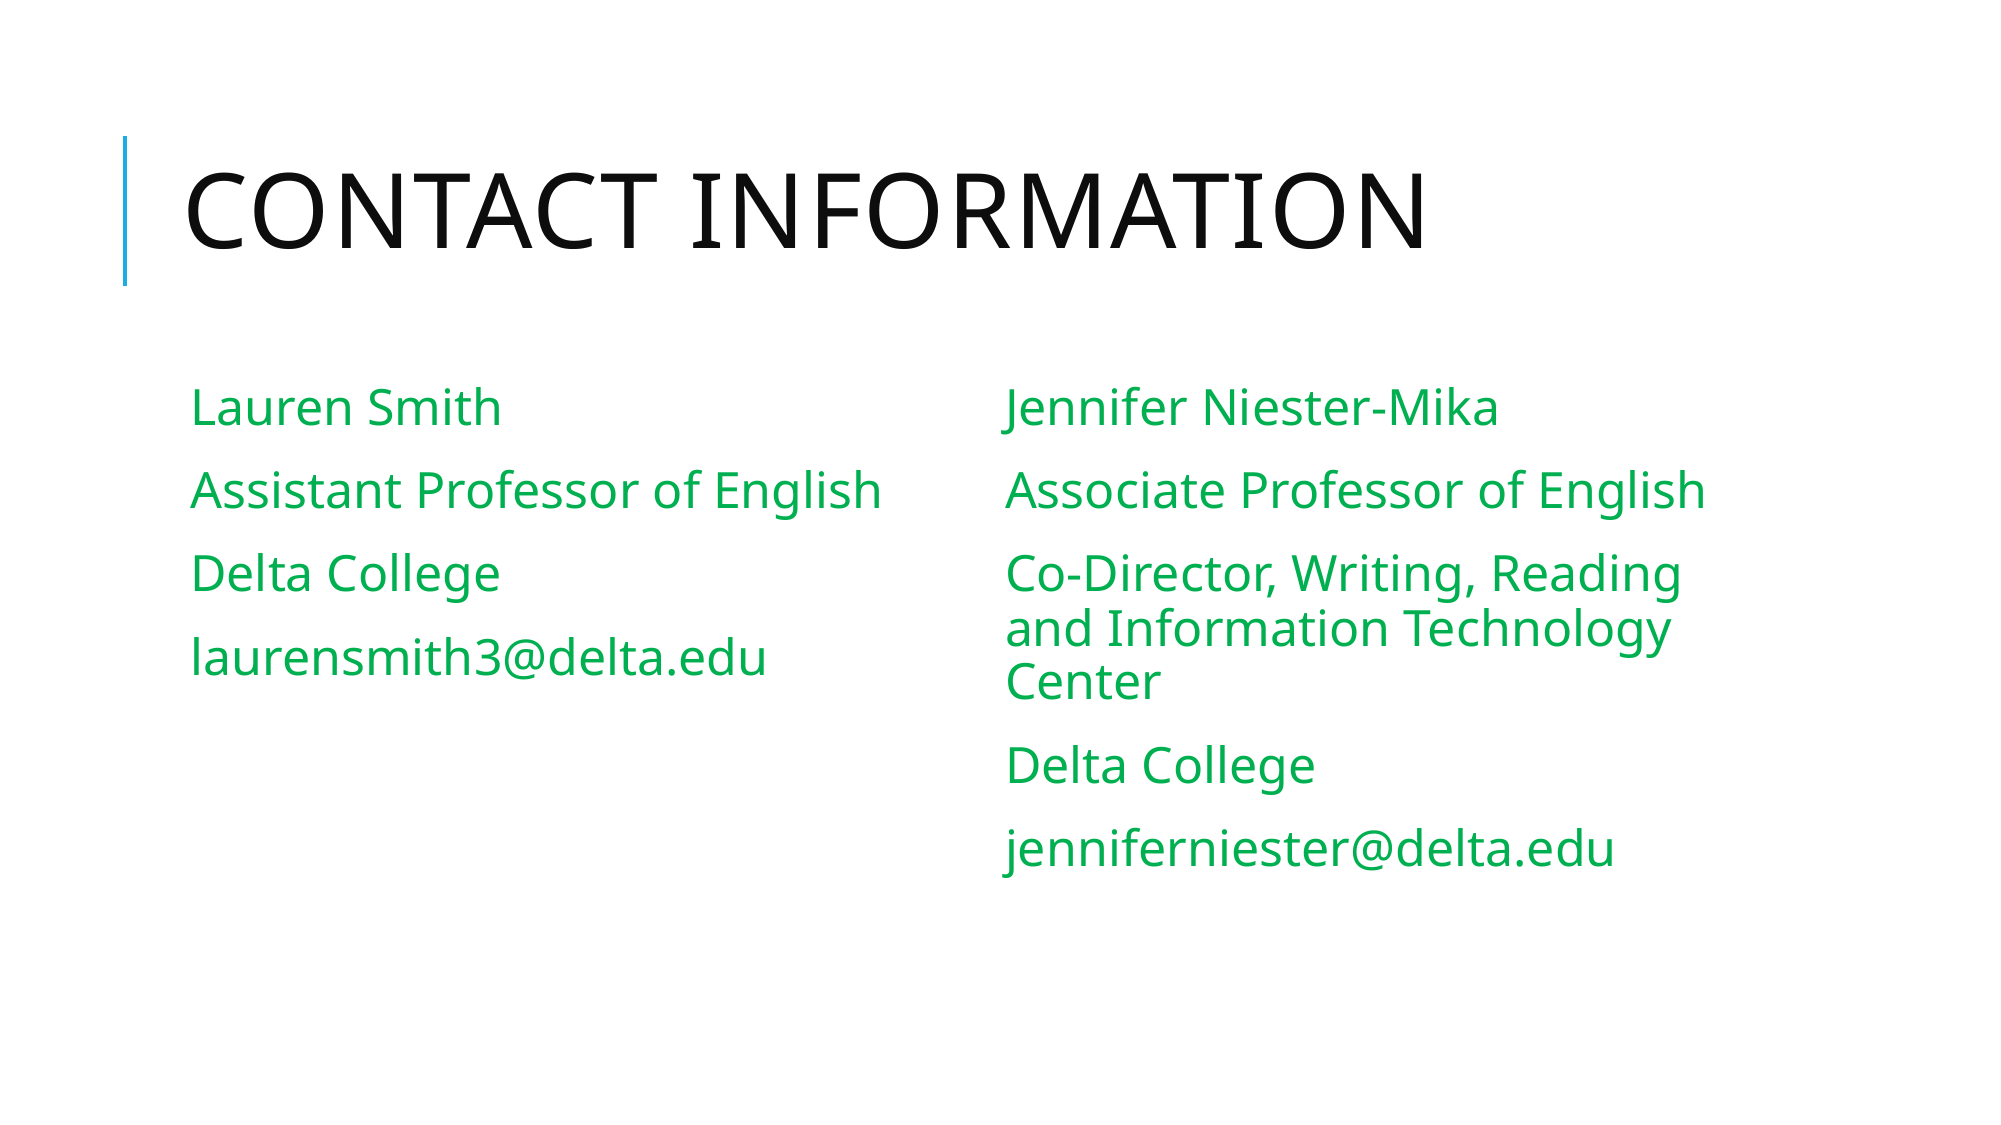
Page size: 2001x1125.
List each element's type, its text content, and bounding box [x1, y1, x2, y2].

list Lauren Smith Assistant Professor of English Delta College laurensmith3@delta.edu [168, 375, 948, 1035]
list Jennifer Niester-Mika Associate Professor of English Co-Director, Writing, Reading and Information Technology Center Delta College jenniferniester@delta.edu [982, 375, 1763, 1035]
title Contact information [168, 96, 1763, 342]
